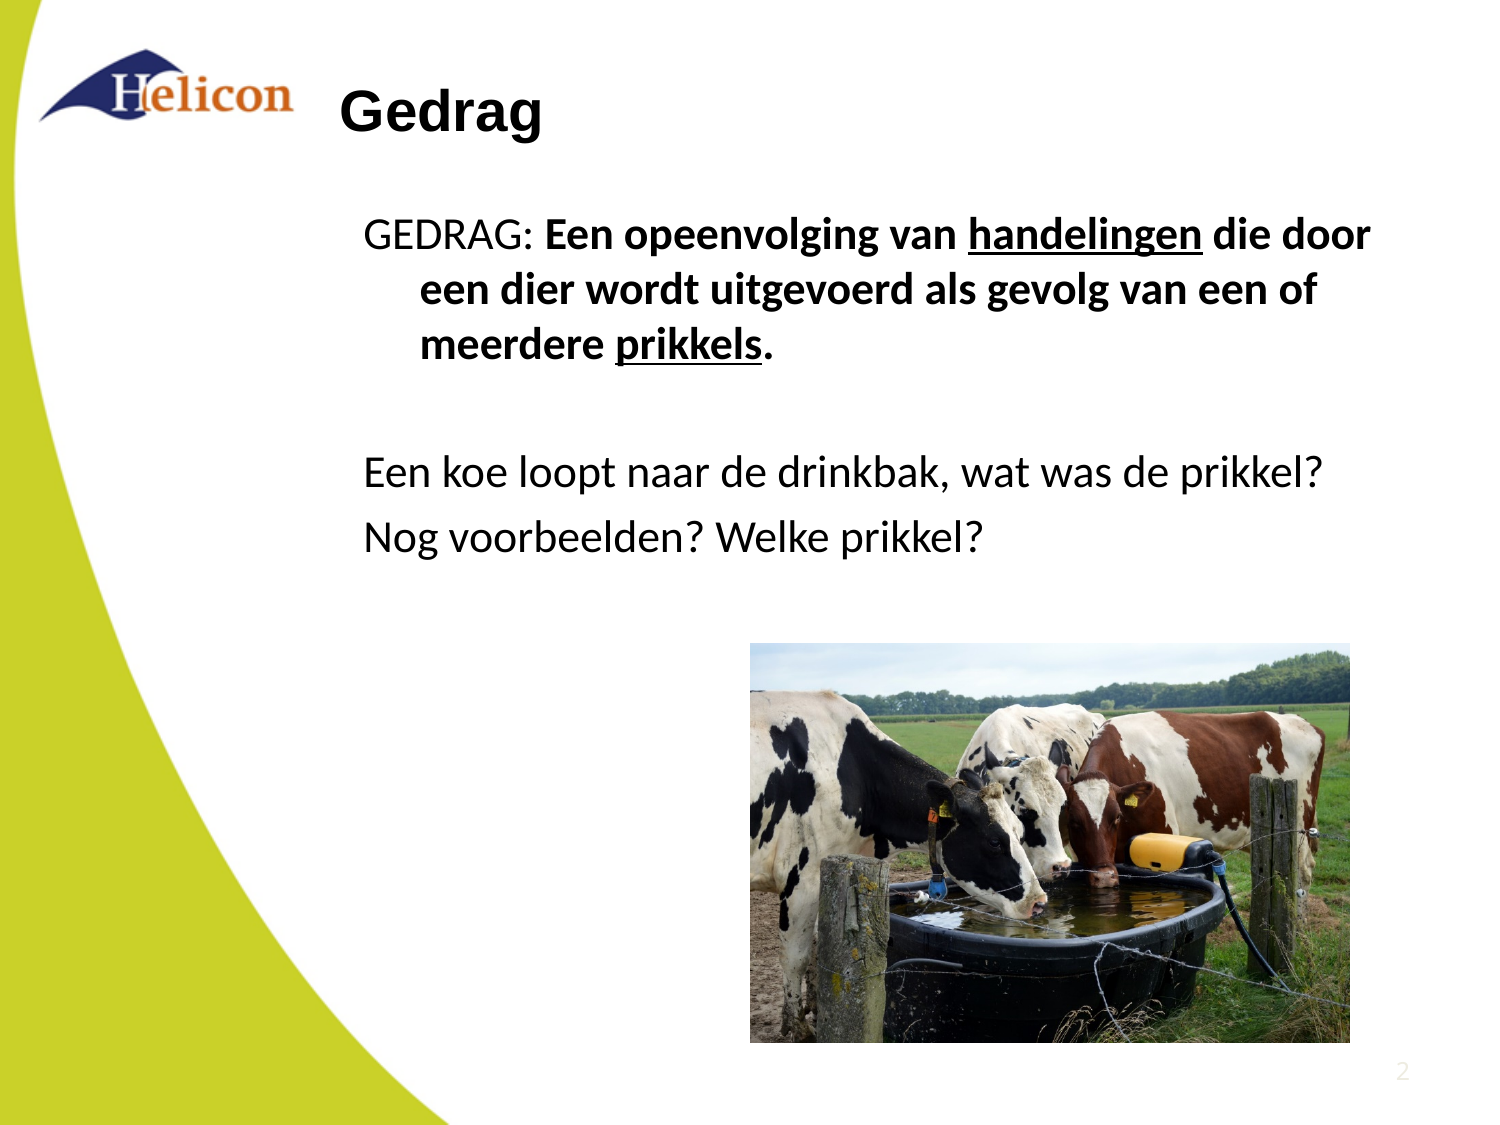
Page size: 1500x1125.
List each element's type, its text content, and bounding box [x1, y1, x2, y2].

list GEDRAG: Een opeenvolging van handelingen die door een dier wordt uitgevoerd als gevolg van een of meerdere prikkels. Een koe loopt naar de drinkbak, wat was de prikkel? Nog voorbeelden? Welke prikkel? [348, 196, 1447, 1125]
picture [749, 643, 1351, 1043]
title Gedrag [324, 54, 1415, 161]
picture [0, 0, 1500, 1125]
